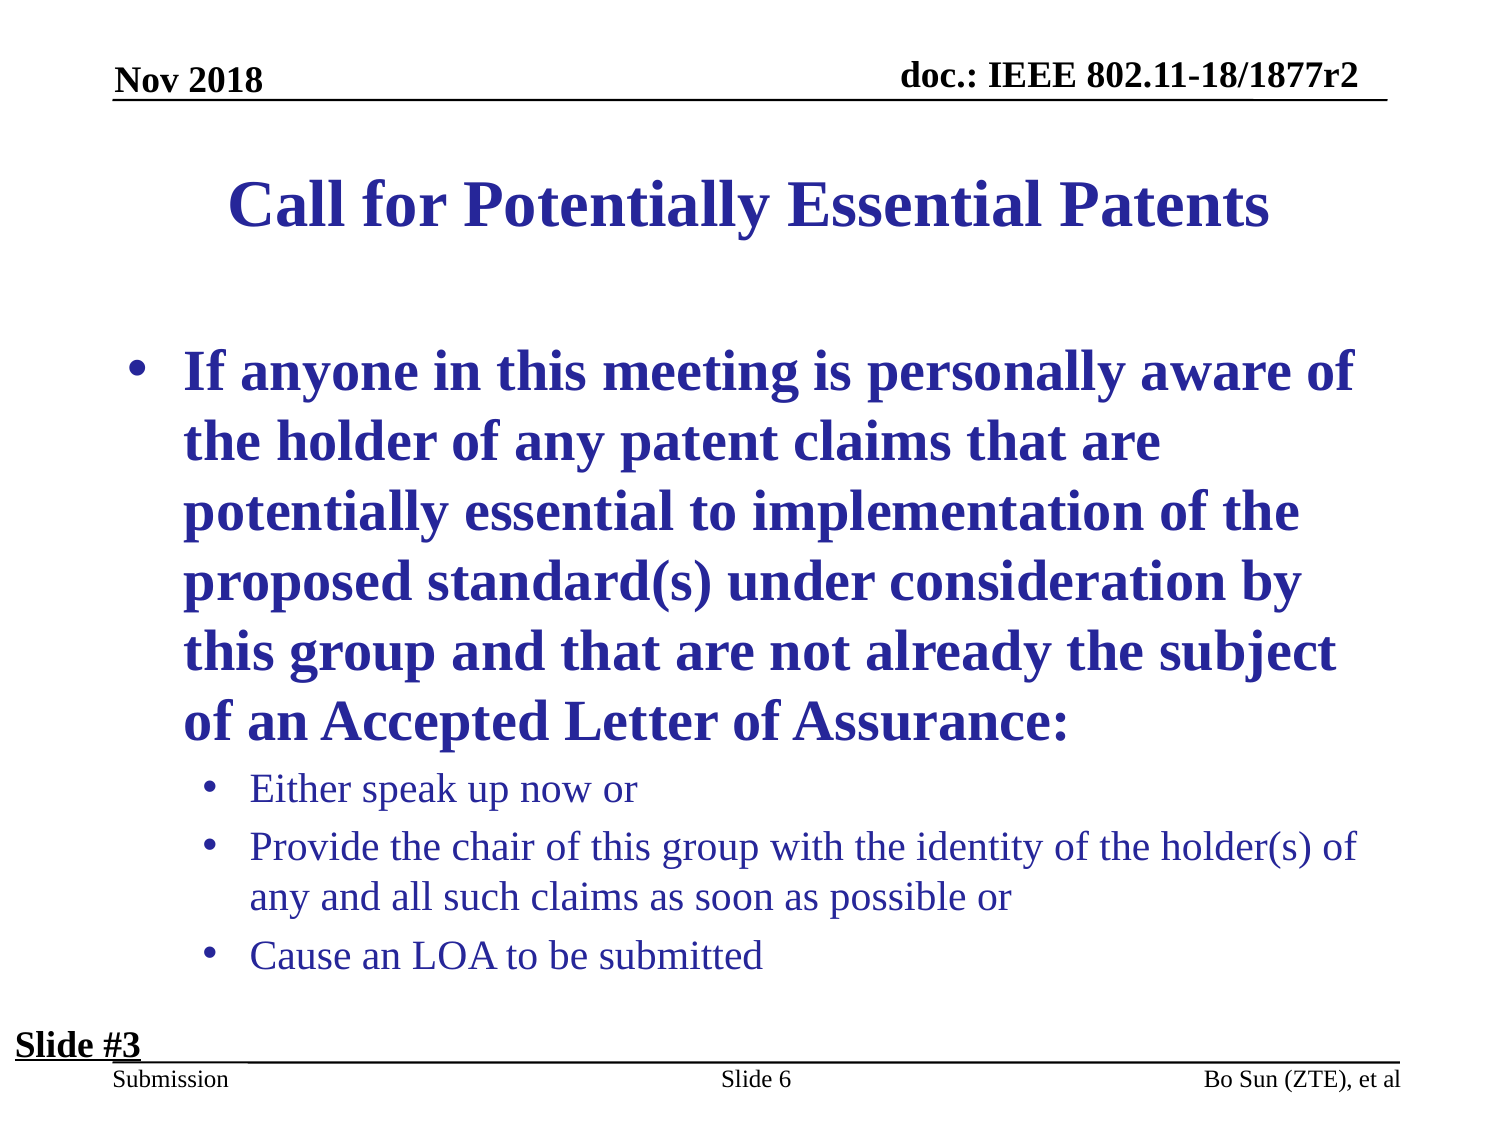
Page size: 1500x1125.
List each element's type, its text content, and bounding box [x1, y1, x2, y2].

text_box Slide #3 [0, 1012, 157, 1073]
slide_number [114, 54, 265, 101]
list If anyone in this meeting is personally aware of the holder of any patent claims that are potentially essential to implementation of the proposed standard(s) under consideration by this group and that are not already the subject of an Accepted Letter of Assurance: Either speak up now or Provide the chair of this group with the identity of the holder(s) of any and all such claims as soon as possible or Cause an LOA to be submitted [112, 324, 1388, 1000]
slide_number Slide 6 [712, 1061, 800, 1093]
title Call for Potentially Essential Patents [112, 112, 1388, 288]
footer Bo Sun (ZTE), et al [1200, 1061, 1402, 1093]
